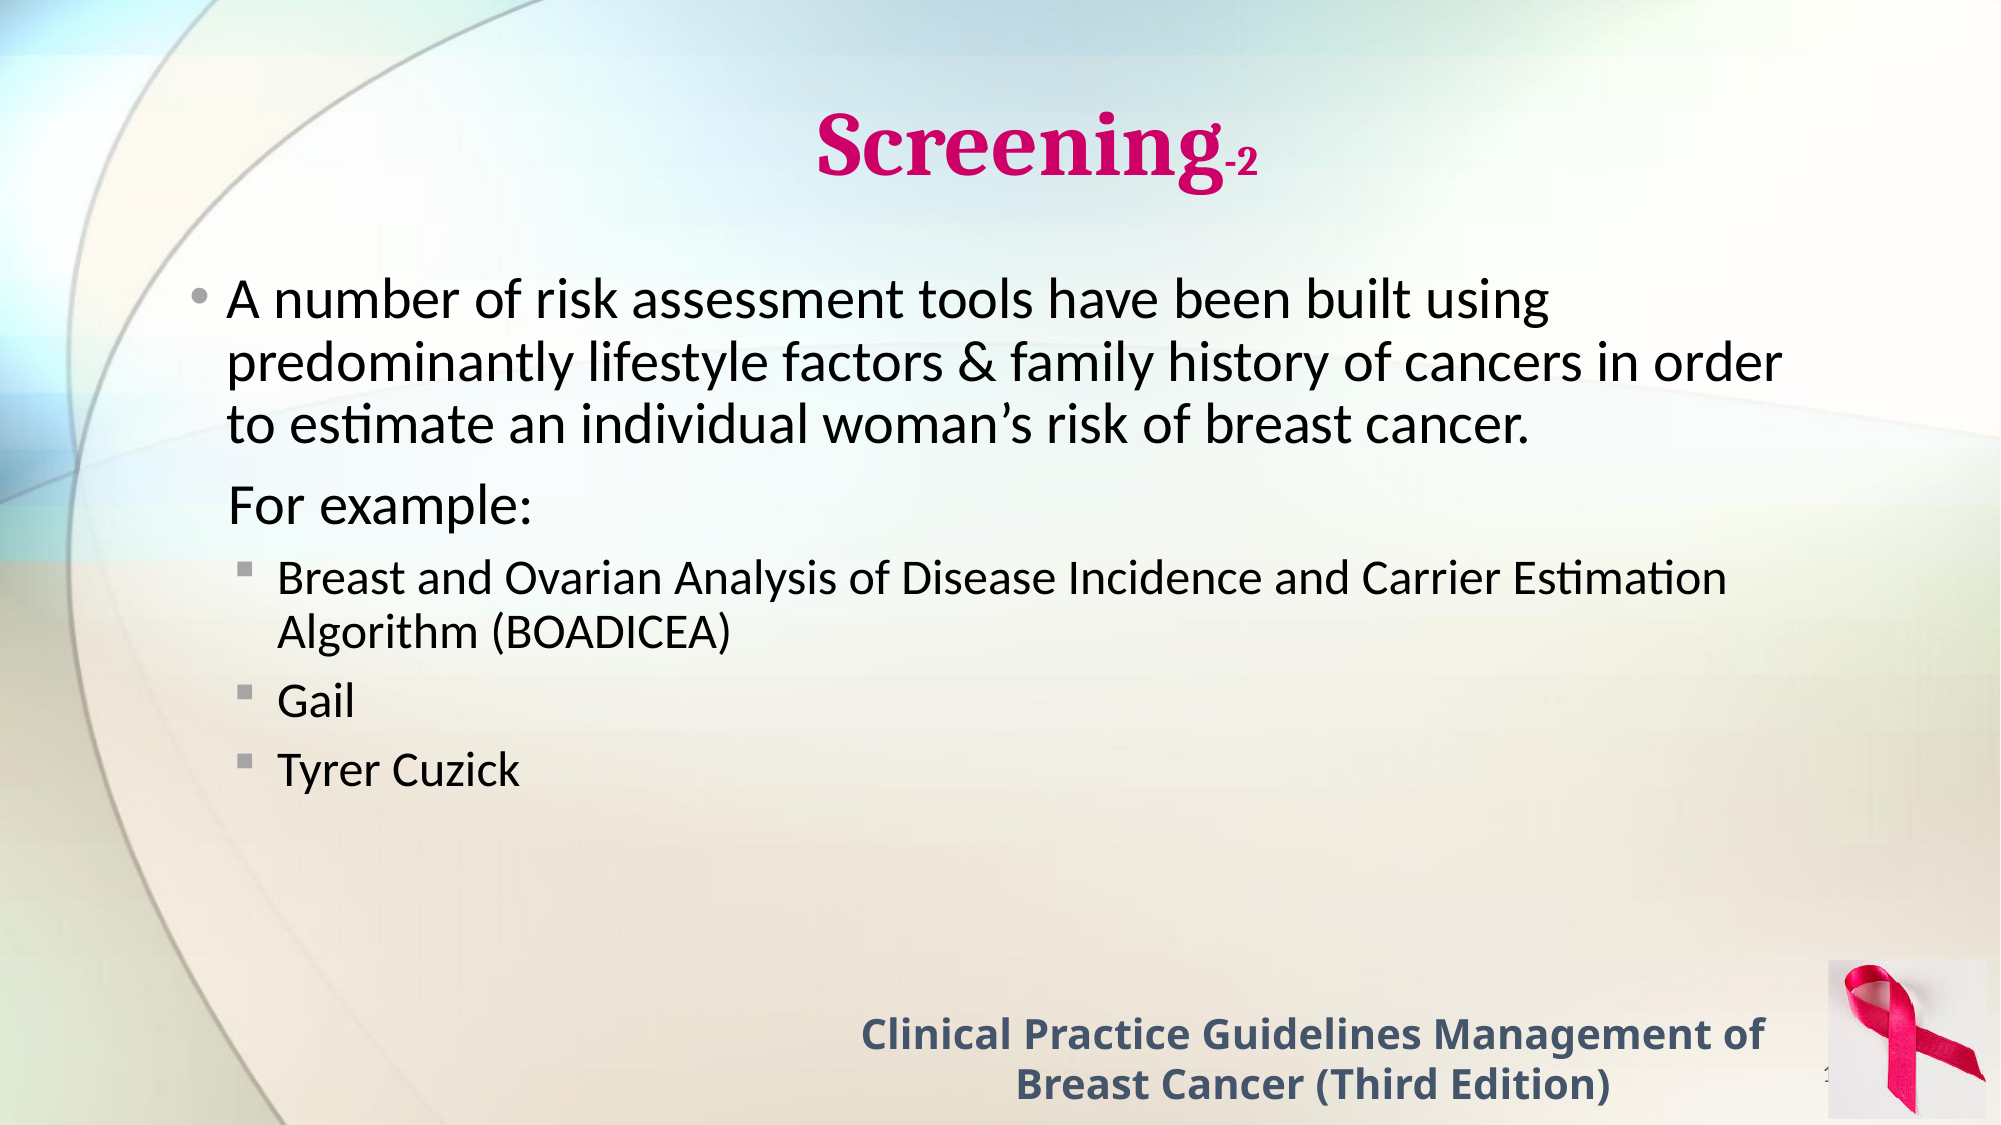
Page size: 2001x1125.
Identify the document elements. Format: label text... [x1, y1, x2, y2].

list A number of risk assessment tools have been built using predominantly lifestyle factors & family history of cancers in order to estimate an individual woman’s risk of breast cancer. For example: Breast and Ovarian Analysis of Disease Incidence and Carrier Estimation Algorithm (BOADICEA) Gail Tyrer Cuzick [174, 260, 1829, 945]
picture [0, 0, 2001, 1125]
text_box Clinical Practice Guidelines Management of Breast Cancer (Third Edition) [797, 1000, 1821, 1116]
slide_number 18 [1325, 1042, 1818, 1103]
title Screening-2 [308, 44, 1790, 234]
